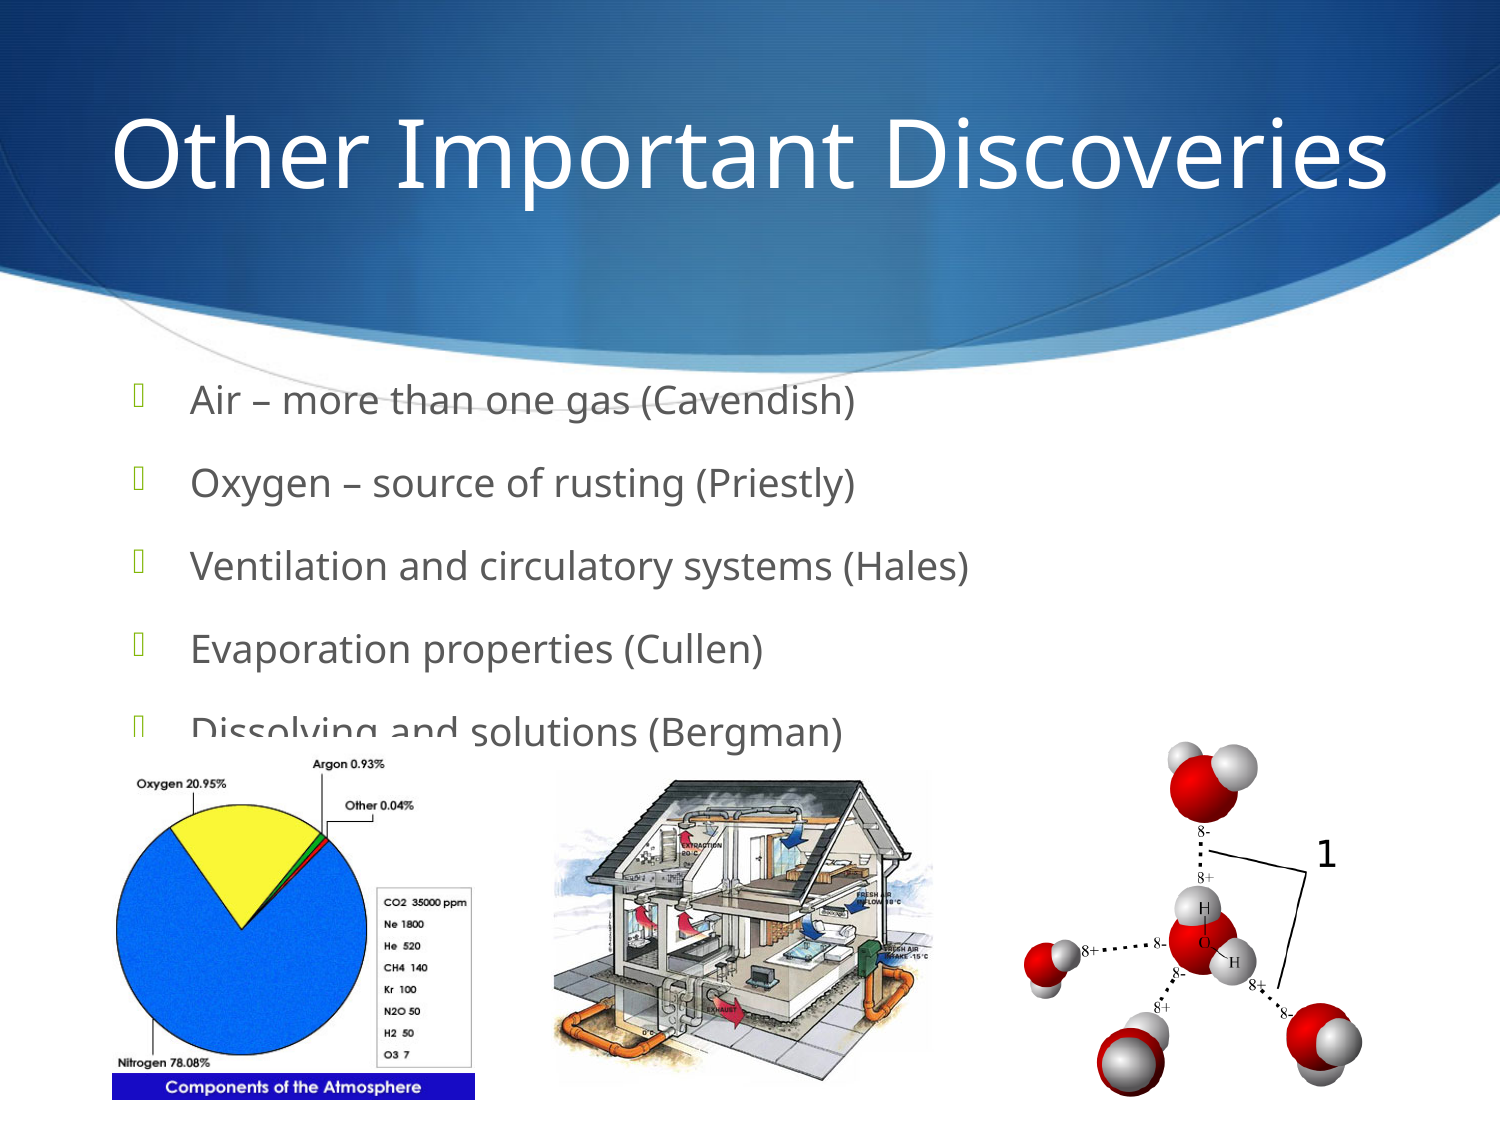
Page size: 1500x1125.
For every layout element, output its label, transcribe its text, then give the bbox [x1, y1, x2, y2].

list Air – more than one gas (Cavendish) Oxygen – source of rusting (Priestly) Ventilation and circulatory systems (Hales) Evaporation properties (Cullen) Dissolving and solutions (Bergman) [117, 367, 1375, 763]
picture [0, 0, 1500, 1125]
title Other Important Discoveries [75, 56, 1425, 245]
